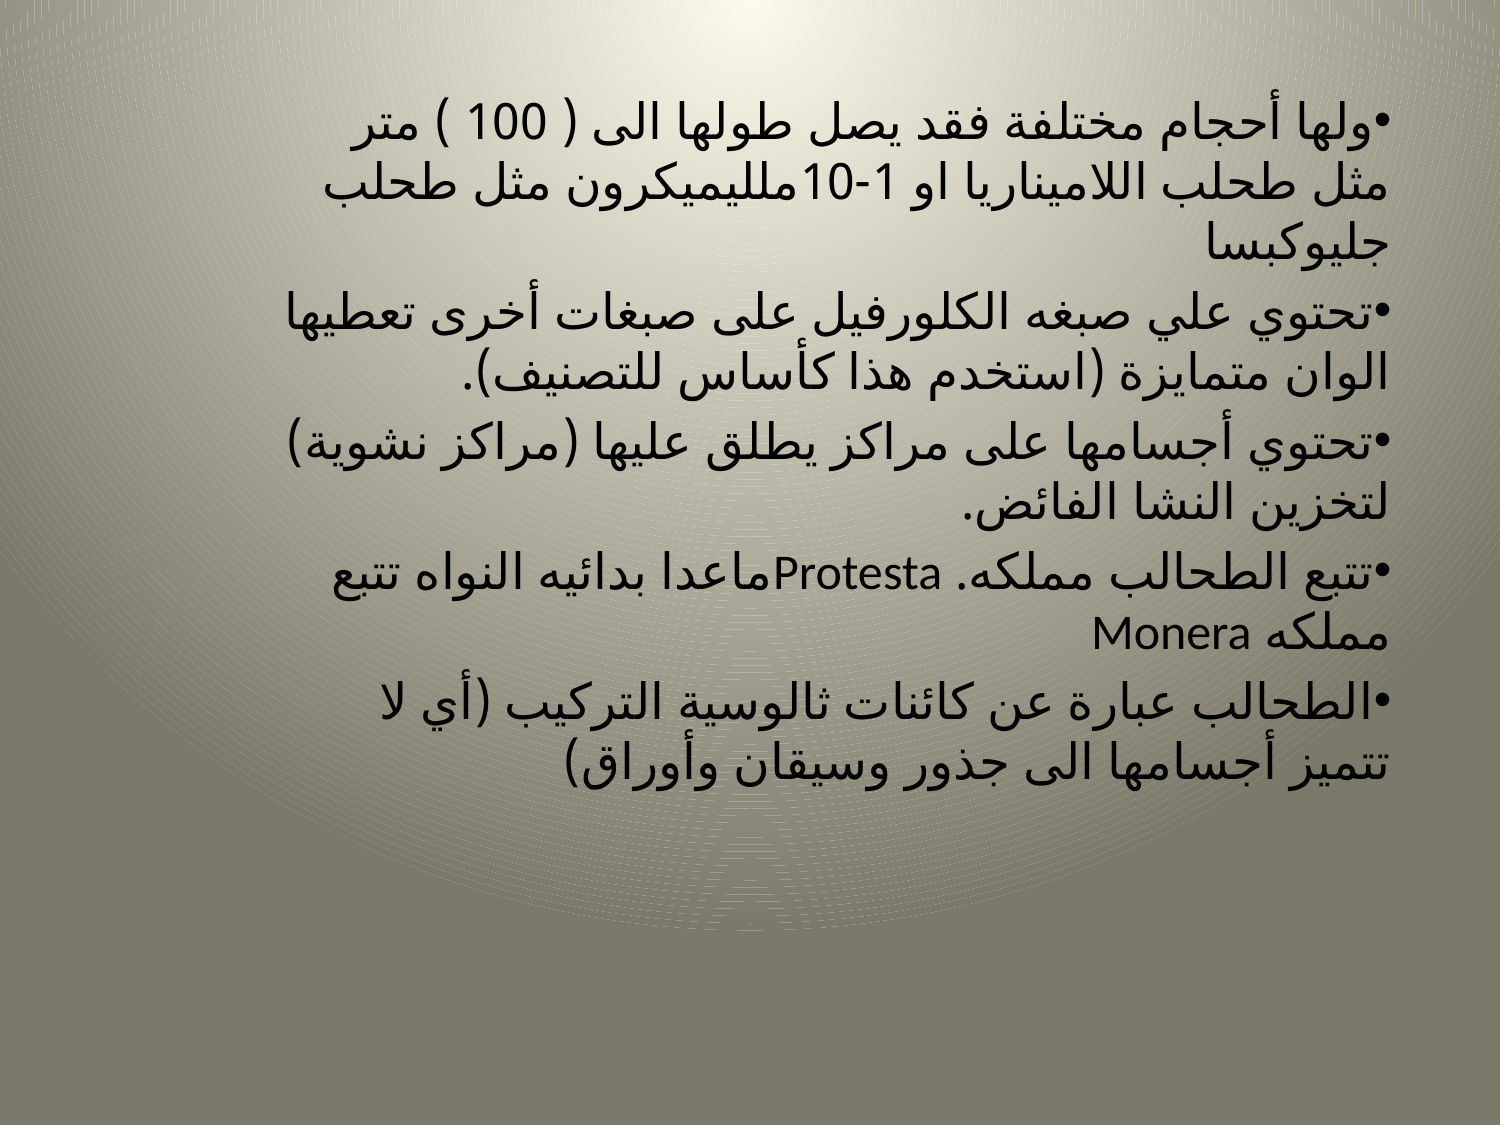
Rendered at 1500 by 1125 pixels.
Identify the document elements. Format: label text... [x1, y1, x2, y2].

subtitle ولها أحجام مختلفة فقد یصل طولها الى ( 100 ) متر مثل طحلب اللامیناریا او 1-10ملليميكرون مثل طحلب جليوكبسا تحتوي علي صبغه الكلورفيل على صبغات أخرى تعطیها الوان متمایزة (استخدم هذا كأساس للتصنیف). تحتوي أجسامها على مراكز یطلق علیها (مراكز نشویة) لتخزین النشا الفائض. تتبع الطحالب مملكه. Protestaماعدا بدائيه النواه تتبع مملكه Monera الطحالب عبارة عن كائنات ثالوسیة التركیب (أي لا تتمیز أجسامها الى جذور وسیقان وأوراق) [257, 82, 1407, 1020]
